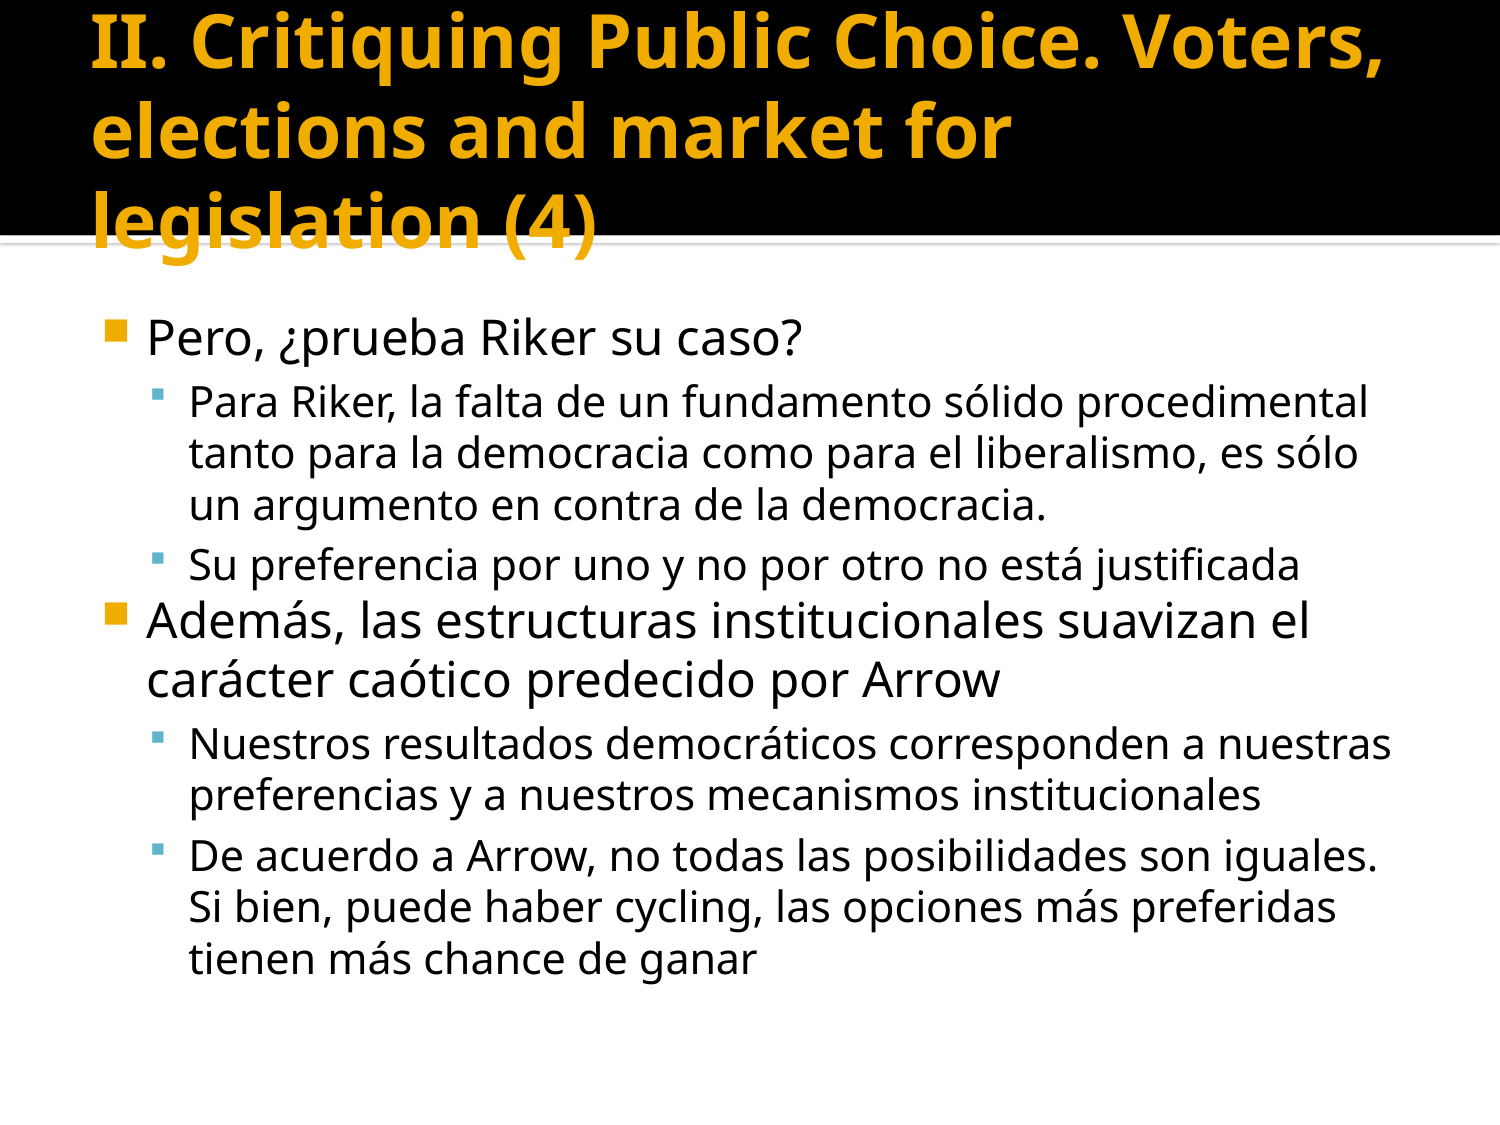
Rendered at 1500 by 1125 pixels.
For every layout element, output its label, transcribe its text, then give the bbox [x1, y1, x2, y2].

title II. Critiquing Public Choice. Voters, elections and market for legislation (4) [75, 25, 1425, 231]
list Pero, ¿prueba Riker su caso? Para Riker, la falta de un fundamento sólido procedimental tanto para la democracia como para el liberalismo, es sólo un argumento en contra de la democracia. Su preferencia por uno y no por otro no está justificada Además, las estructuras institucionales suavizan el carácter caótico predecido por Arrow Nuestros resultados democráticos corresponden a nuestras preferencias y a nuestros mecanismos institucionales De acuerdo a Arrow, no todas las posibilidades son iguales. Si bien, puede haber cycling, las opciones más preferidas tienen más chance de ganar [75, 291, 1425, 1050]
